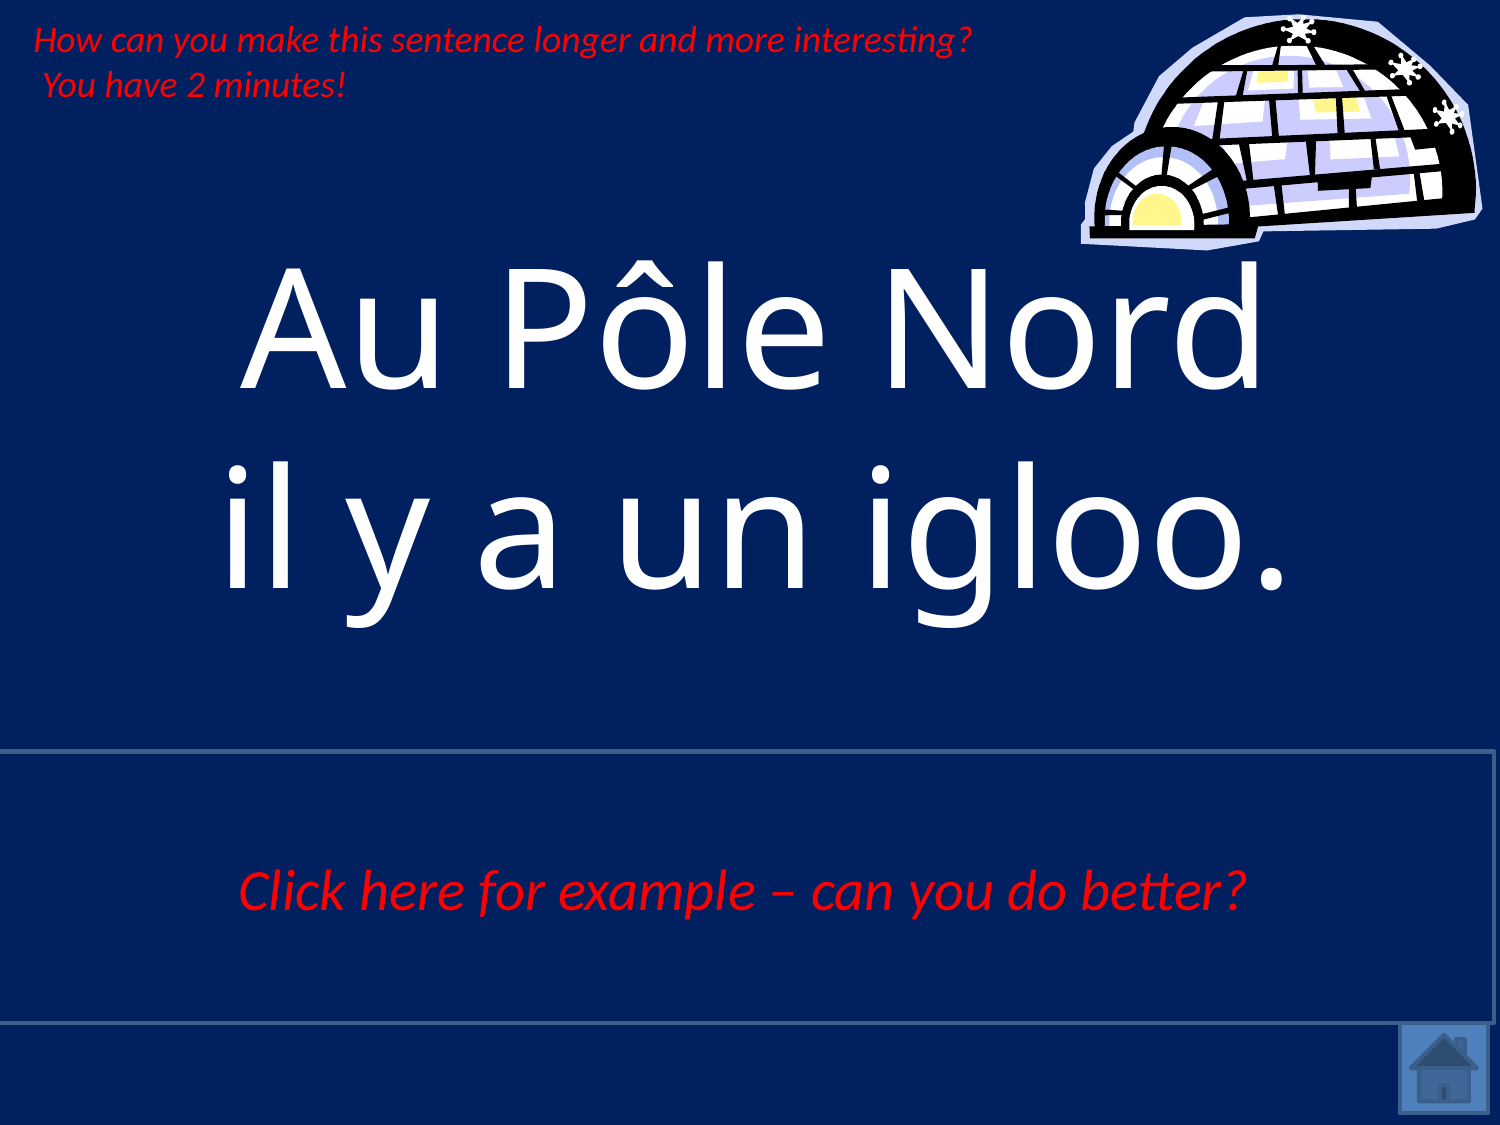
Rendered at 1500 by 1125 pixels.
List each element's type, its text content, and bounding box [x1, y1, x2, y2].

text_box [1398, 1025, 1490, 1115]
picture [1080, 9, 1488, 256]
text_box Click here for example – can you do better? [0, 749, 1496, 1025]
title Au Pôle Nord il y a un igloo. Au Pôle Nord il y a un petit igloo, un sapin et des pingouins. [76, 231, 1436, 749]
text_box How can you make this sentence longer and more interesting? You have 2 minutes! [18, 7, 989, 112]
